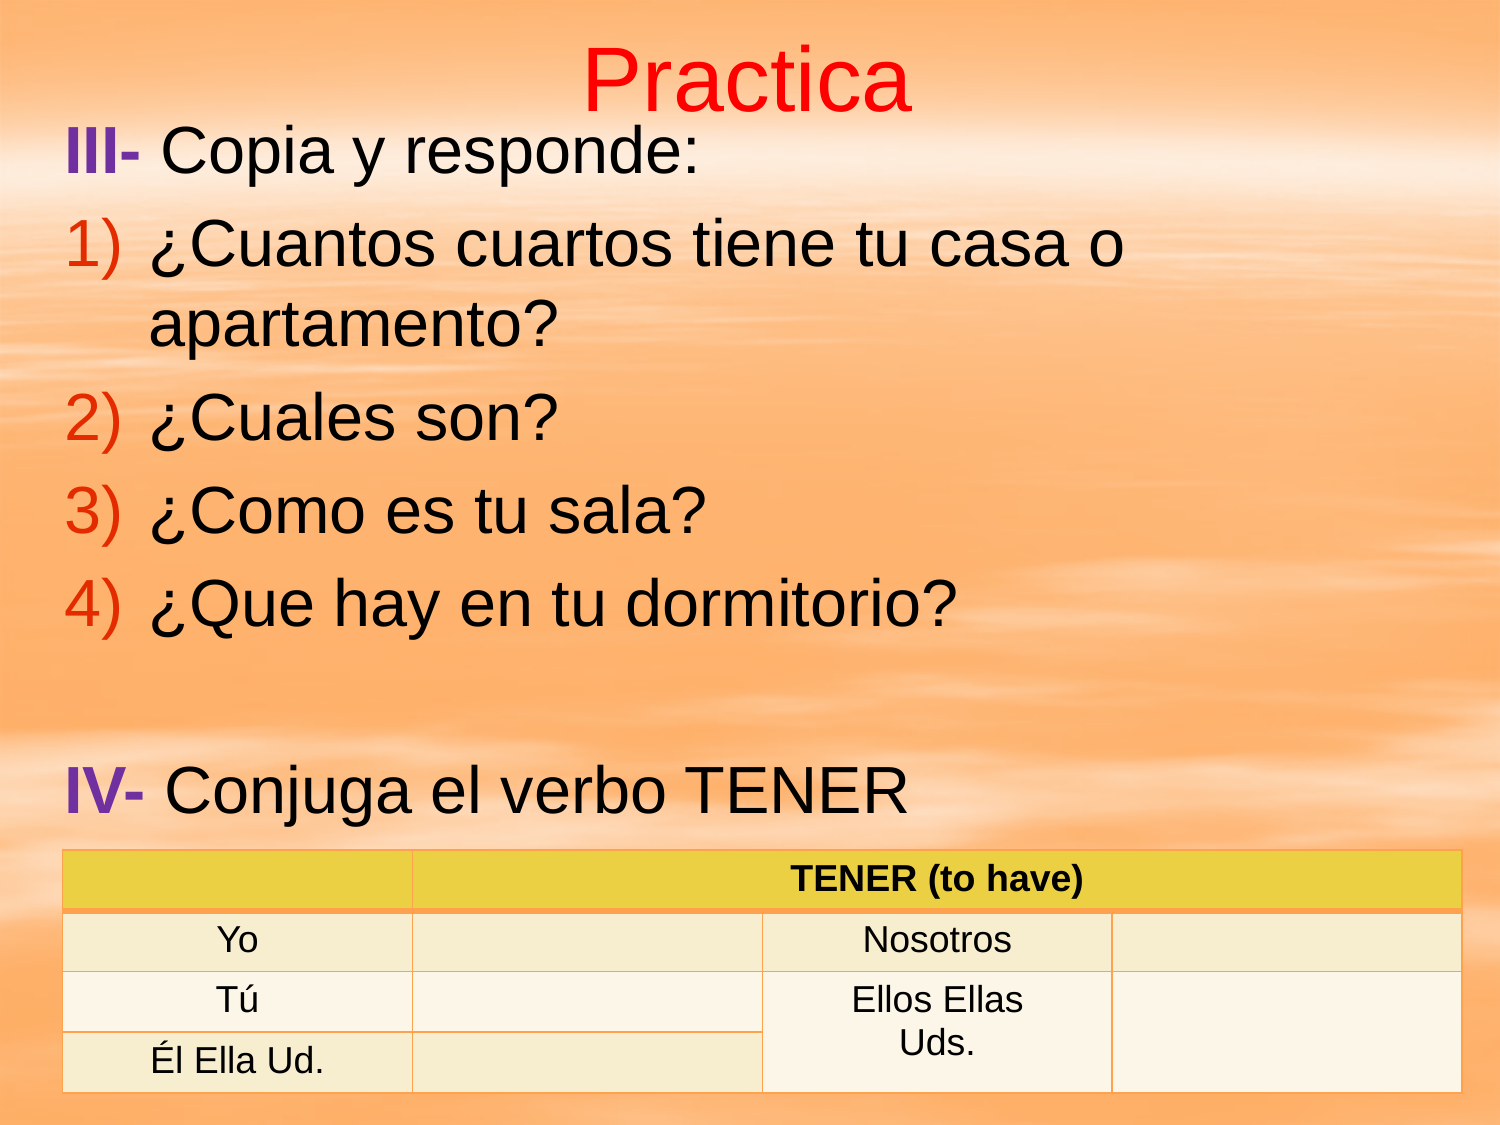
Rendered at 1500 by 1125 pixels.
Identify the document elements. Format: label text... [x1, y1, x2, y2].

table_cell [1113, 914, 1461, 971]
table_header TENER (to have) [413, 851, 1461, 908]
table_cell [413, 972, 762, 1031]
table_cell [413, 1033, 762, 1092]
text_box III- Copia y responde: ¿Cuantos cuartos tiene tu casa o apartamento? ¿Cuales son? ¿Como es tu sala? ¿Que hay en tu dormitorio? IV- Conjuga el verbo TENER [49, 99, 1451, 825]
table_cell [1113, 972, 1461, 1092]
table_cell Ellos Ellas Uds. [763, 972, 1111, 1092]
table_header [63, 851, 412, 908]
table_cell [413, 914, 762, 971]
table_cell Él Ella Ud. [63, 1033, 412, 1092]
table_cell Nosotros [763, 914, 1111, 971]
table_cell Yo [63, 914, 412, 971]
text_box Practica [49, 12, 1446, 99]
table_cell Tú [63, 972, 412, 1031]
